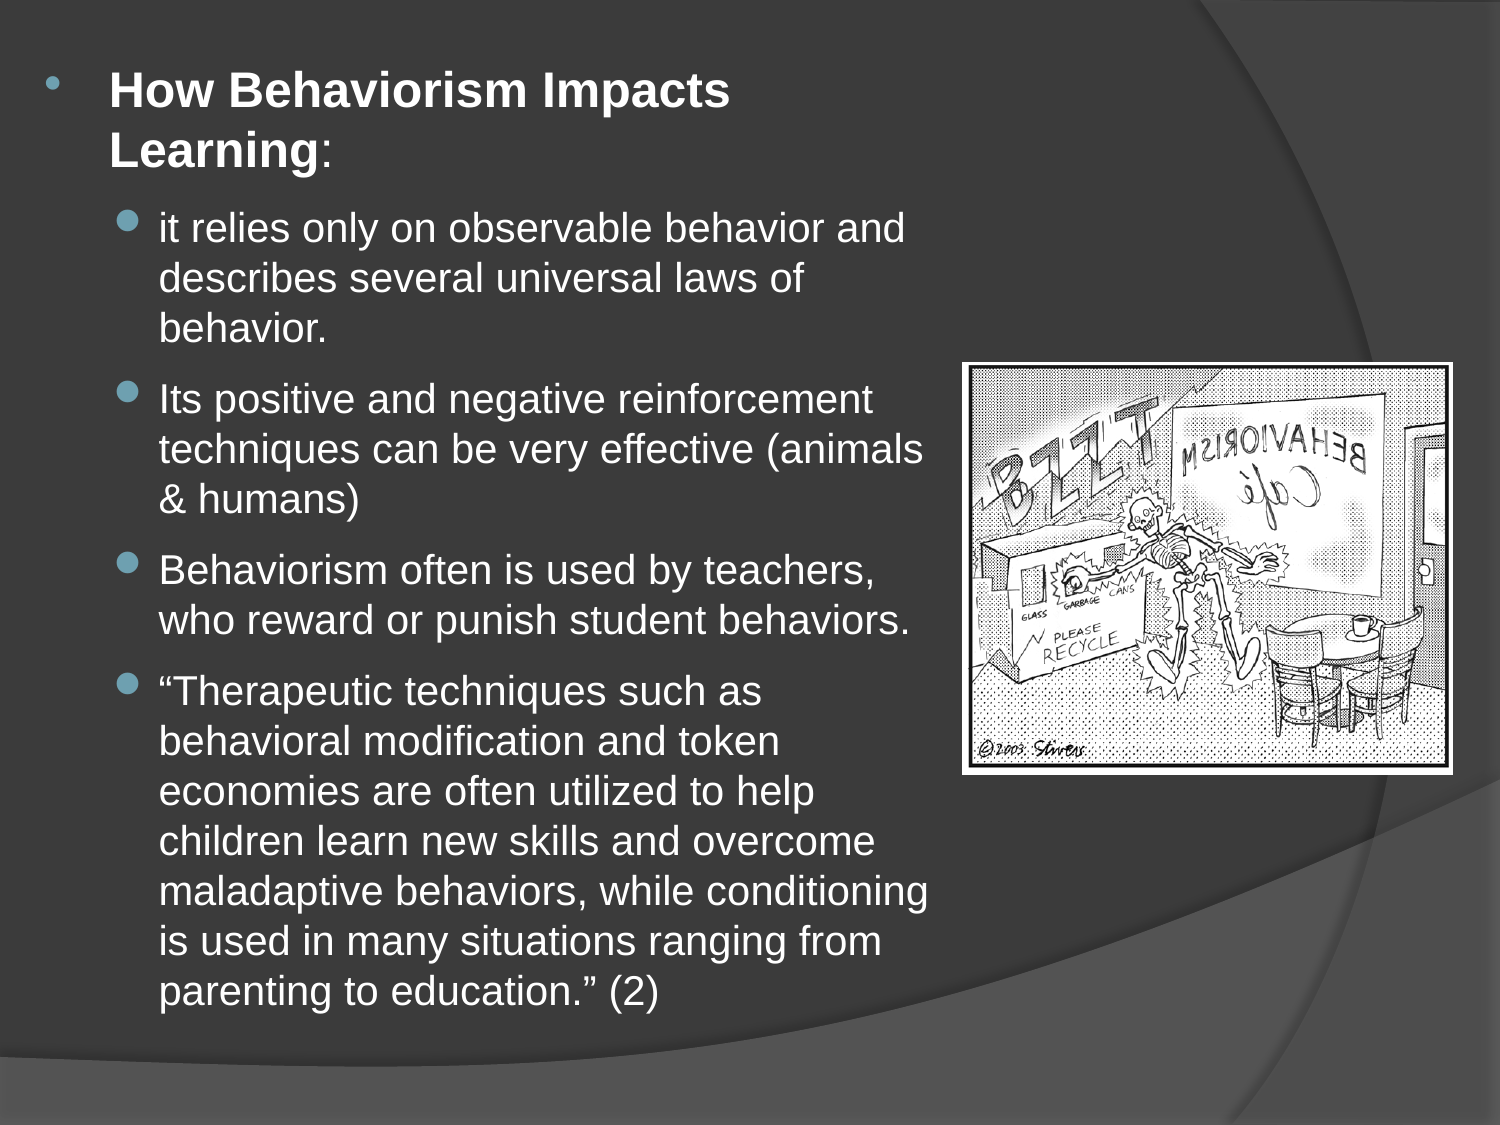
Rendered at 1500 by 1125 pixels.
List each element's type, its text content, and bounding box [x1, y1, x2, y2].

list How Behaviorism Impacts Learning: it relies only on observable behavior and describes several universal laws of behavior. Its positive and negative reinforcement techniques can be very effective (animals & humans) Behaviorism often is used by teachers, who reward or punish student behaviors. “Therapeutic techniques such as behavioral modification and token economies are often utilized to help children learn new skills and overcome maladaptive behaviors, while conditioning is used in many situations ranging from parenting to education.” (2) [24, 49, 976, 1088]
picture [962, 362, 1453, 776]
